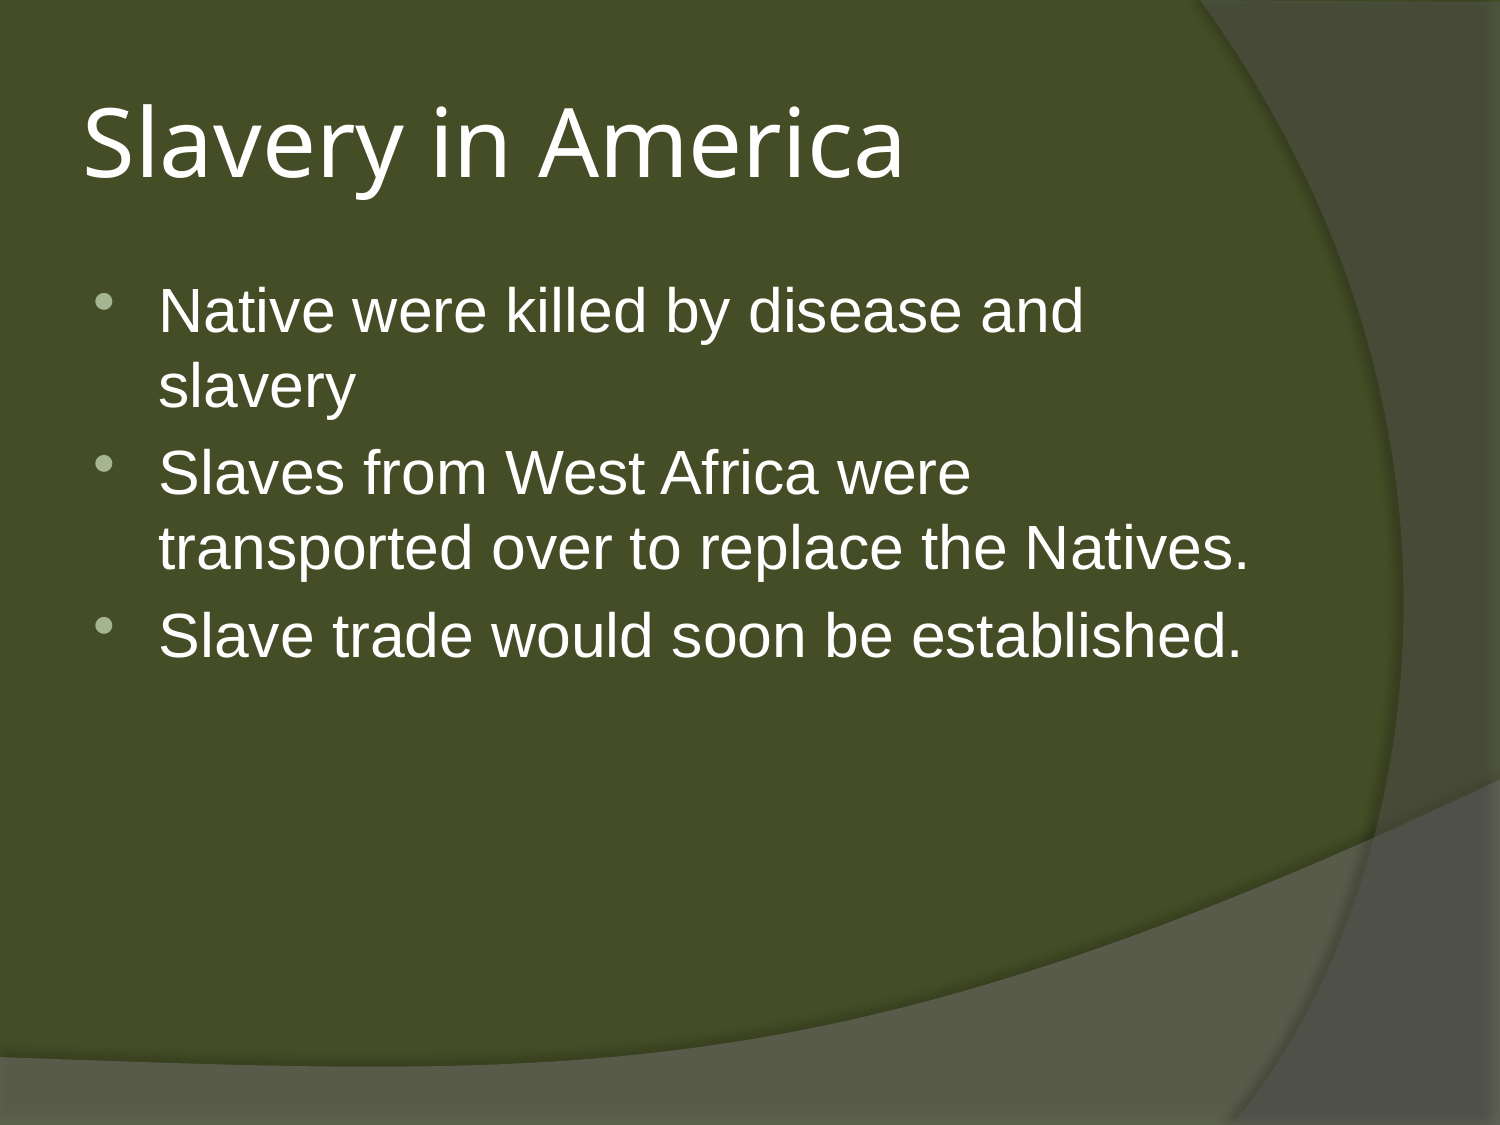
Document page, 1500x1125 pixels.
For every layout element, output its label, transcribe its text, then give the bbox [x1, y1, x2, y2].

list Native were killed by disease and slavery Slaves from West Africa were transported over to replace the Natives. Slave trade would soon be established. [75, 262, 1300, 1005]
title Slavery in America [75, 45, 1300, 233]
